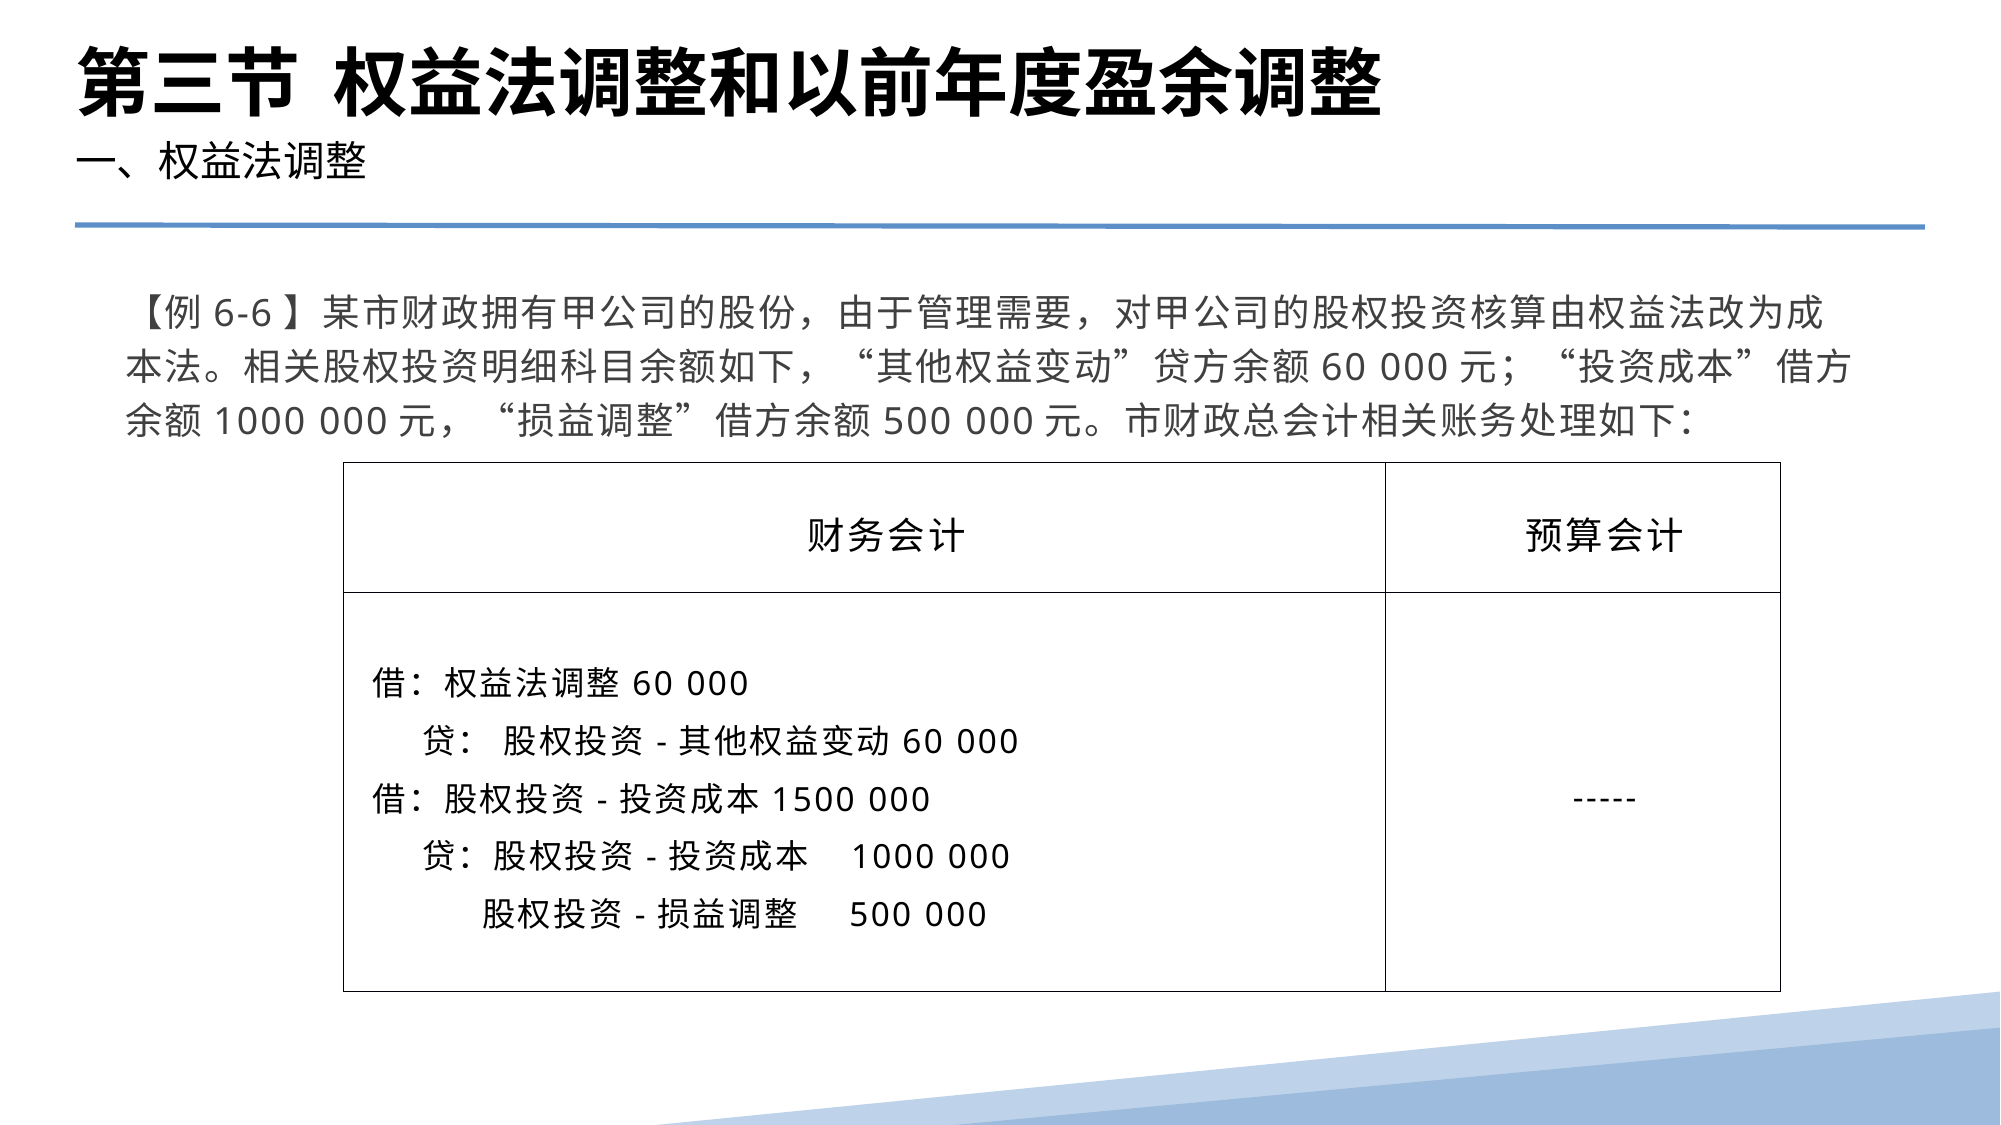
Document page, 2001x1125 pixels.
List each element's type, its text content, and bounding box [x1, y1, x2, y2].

table_cell 借：权益法调整60 000 贷： 股权投资-其他权益变动60 000 借：股权投资-投资成本1500 000 贷：股权投资-投资成本 1000 000 股权投资-损益调整 500 000 [344, 593, 1385, 991]
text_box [656, 991, 2000, 1125]
text_box 【例6-6】某市财政拥有甲公司的股份，由于管理需要，对甲公司的股权投资核算由权益法改为成本法。相关股权投资明细科目余额如下，“其他权益变动”贷方余额60 000元；“投资成本”借方余额1000 000元，“损益调整”借方余额500 000元。市财政总会计相关账务处理如下： [114, 249, 1873, 473]
table_header 财务会计 [344, 463, 1385, 592]
table_header 预算会计 [1386, 463, 1780, 592]
text_box 第三节 权益法调整和以前年度盈余调整 [75, 24, 1925, 124]
table_cell ----- [1386, 593, 1780, 991]
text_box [74, 224, 1925, 228]
text_box 一、权益法调整 [75, 124, 1925, 200]
